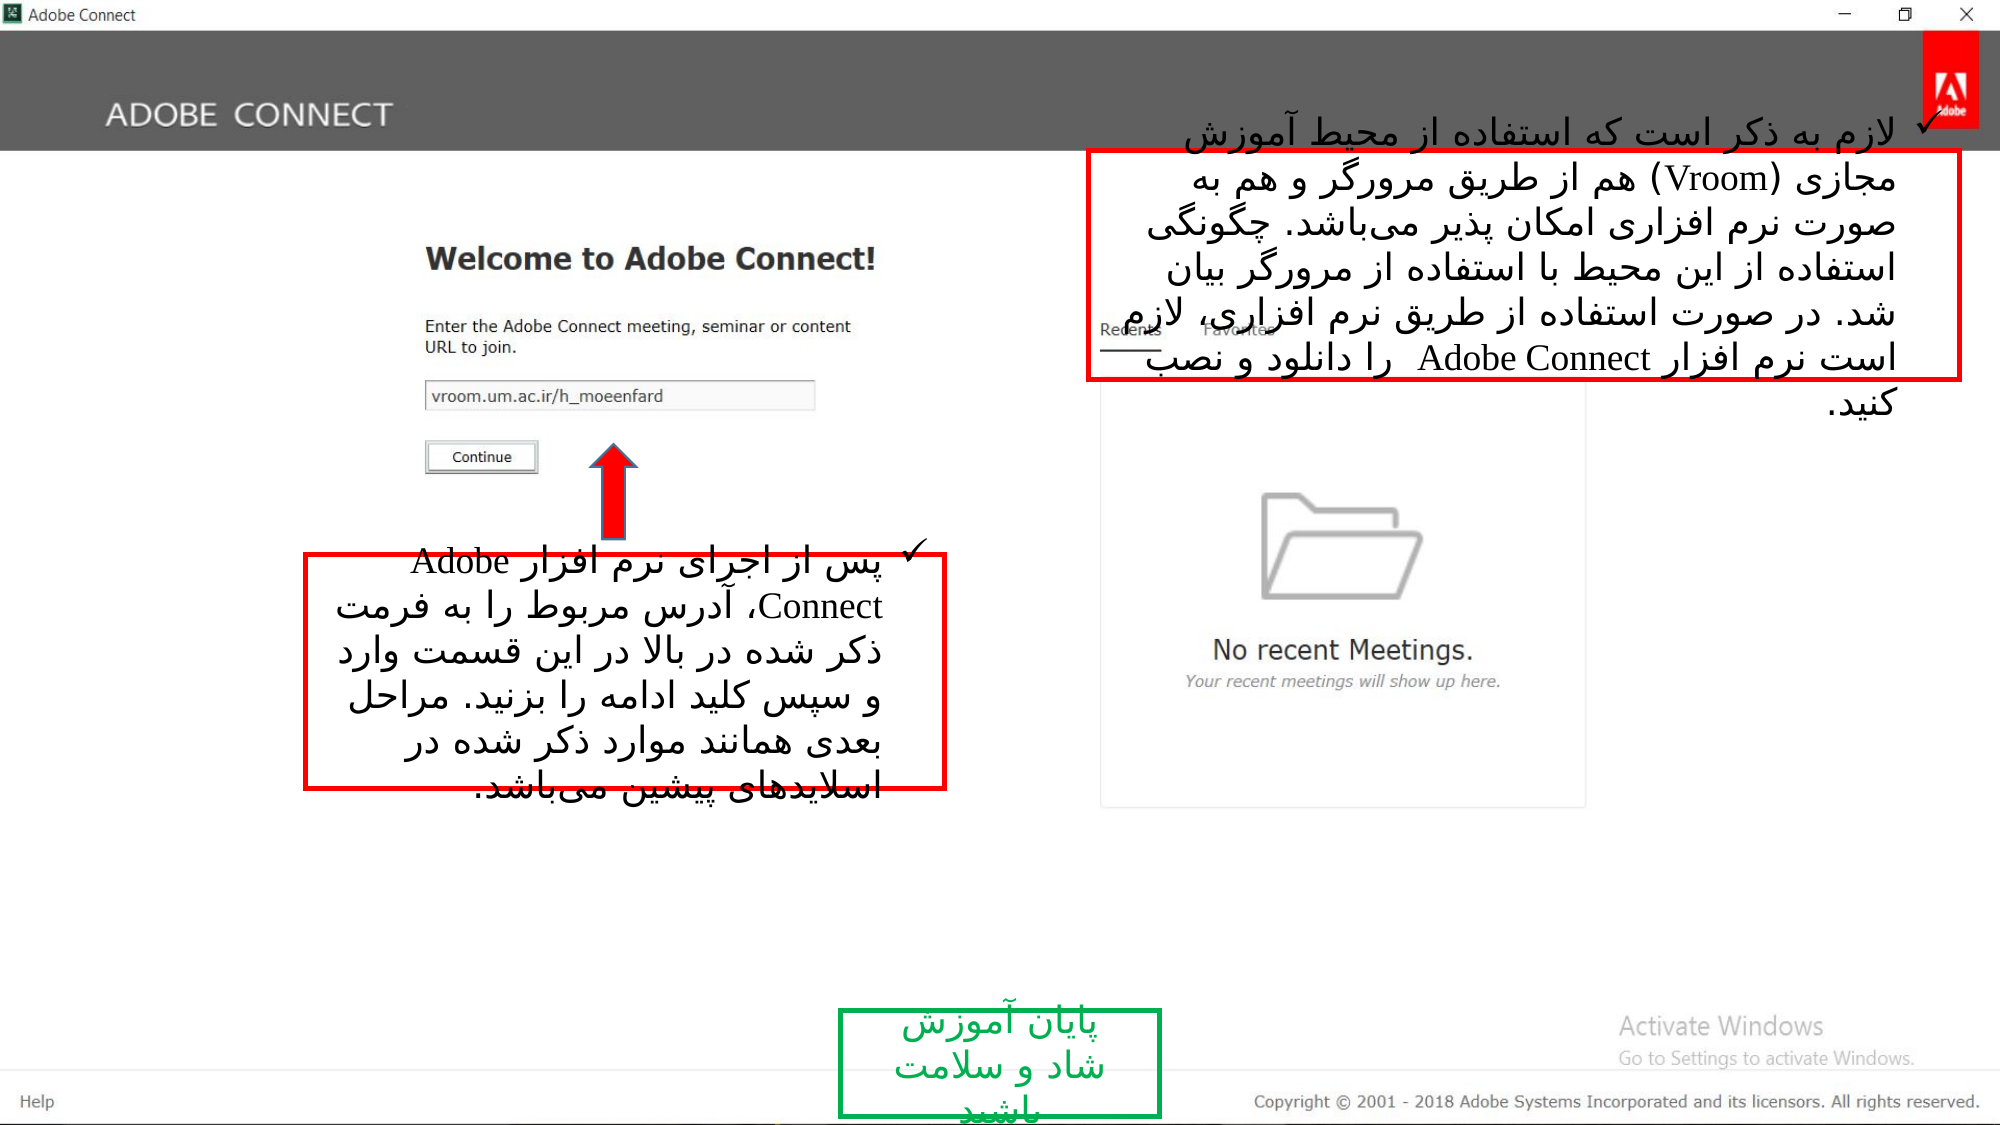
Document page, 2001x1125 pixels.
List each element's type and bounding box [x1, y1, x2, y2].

list [0, 0, 2000, 1125]
text_box [305, 444, 945, 789]
